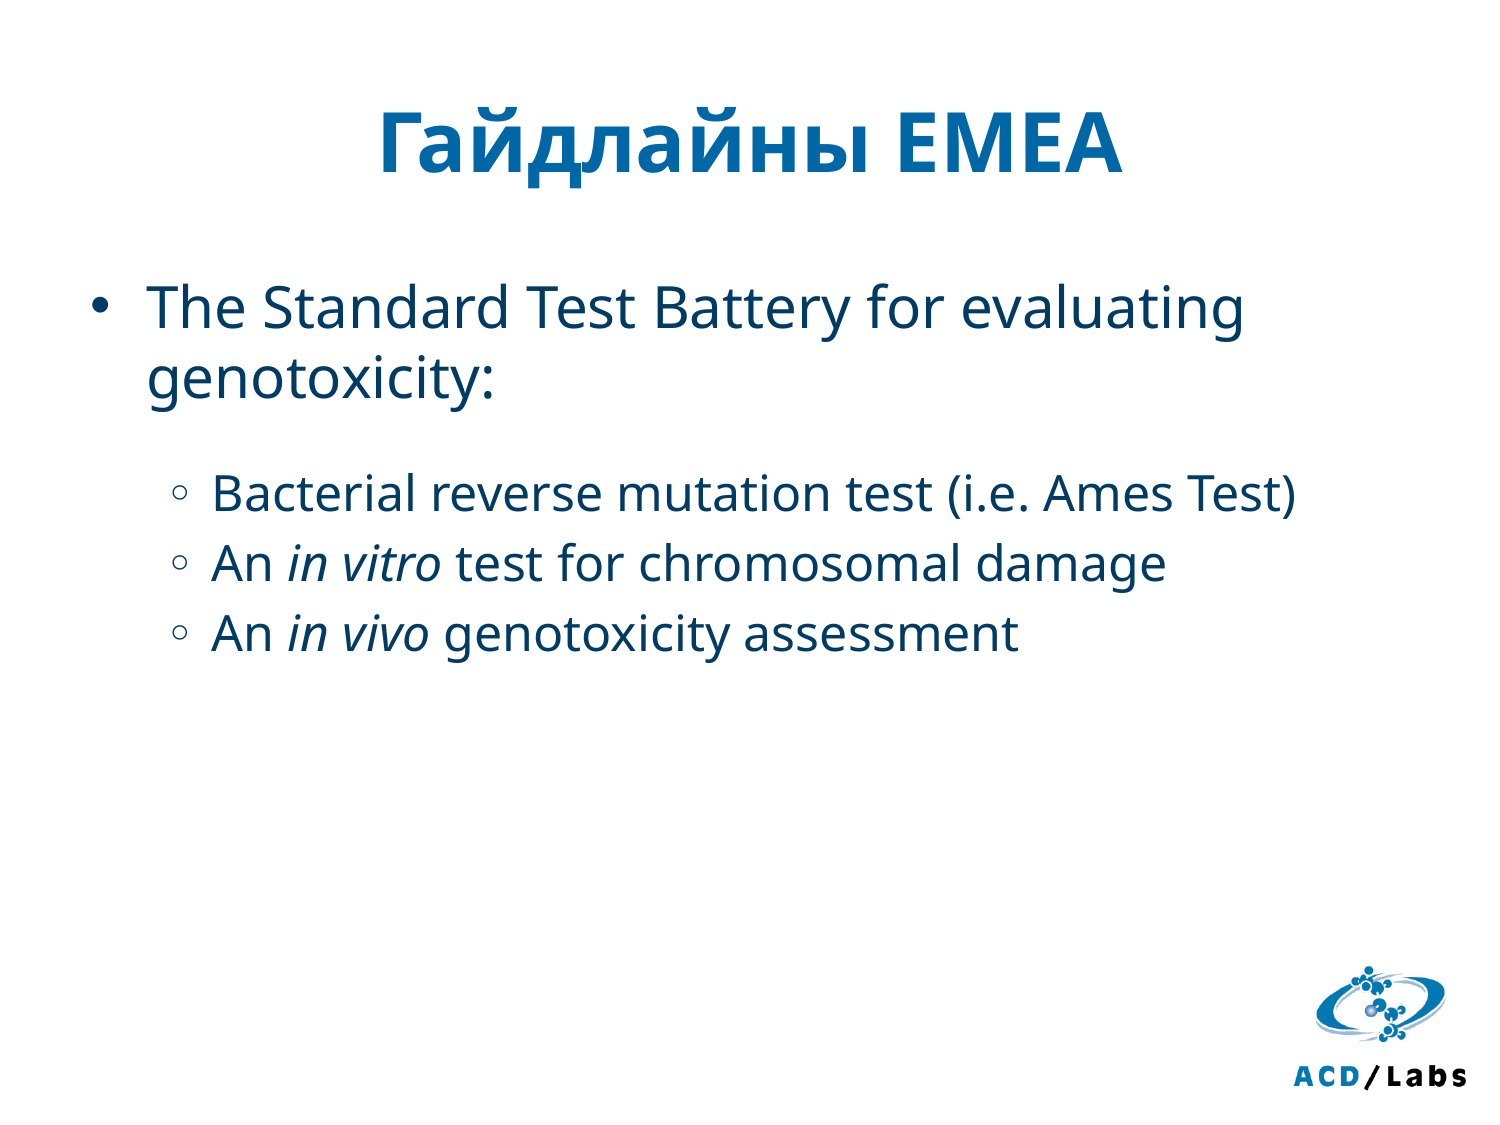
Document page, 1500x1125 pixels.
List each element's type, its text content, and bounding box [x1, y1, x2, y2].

title Гайдлайны EMEA [74, 44, 1426, 233]
picture [1293, 964, 1471, 1101]
list The Standard Test Battery for evaluating genotoxicity: Bacterial reverse mutation test (i.e. Ames Test) An in vitro test for chromosomal damage An in vivo genotoxicity assessment [74, 262, 1448, 1006]
picture [1385, 1006, 1397, 1012]
